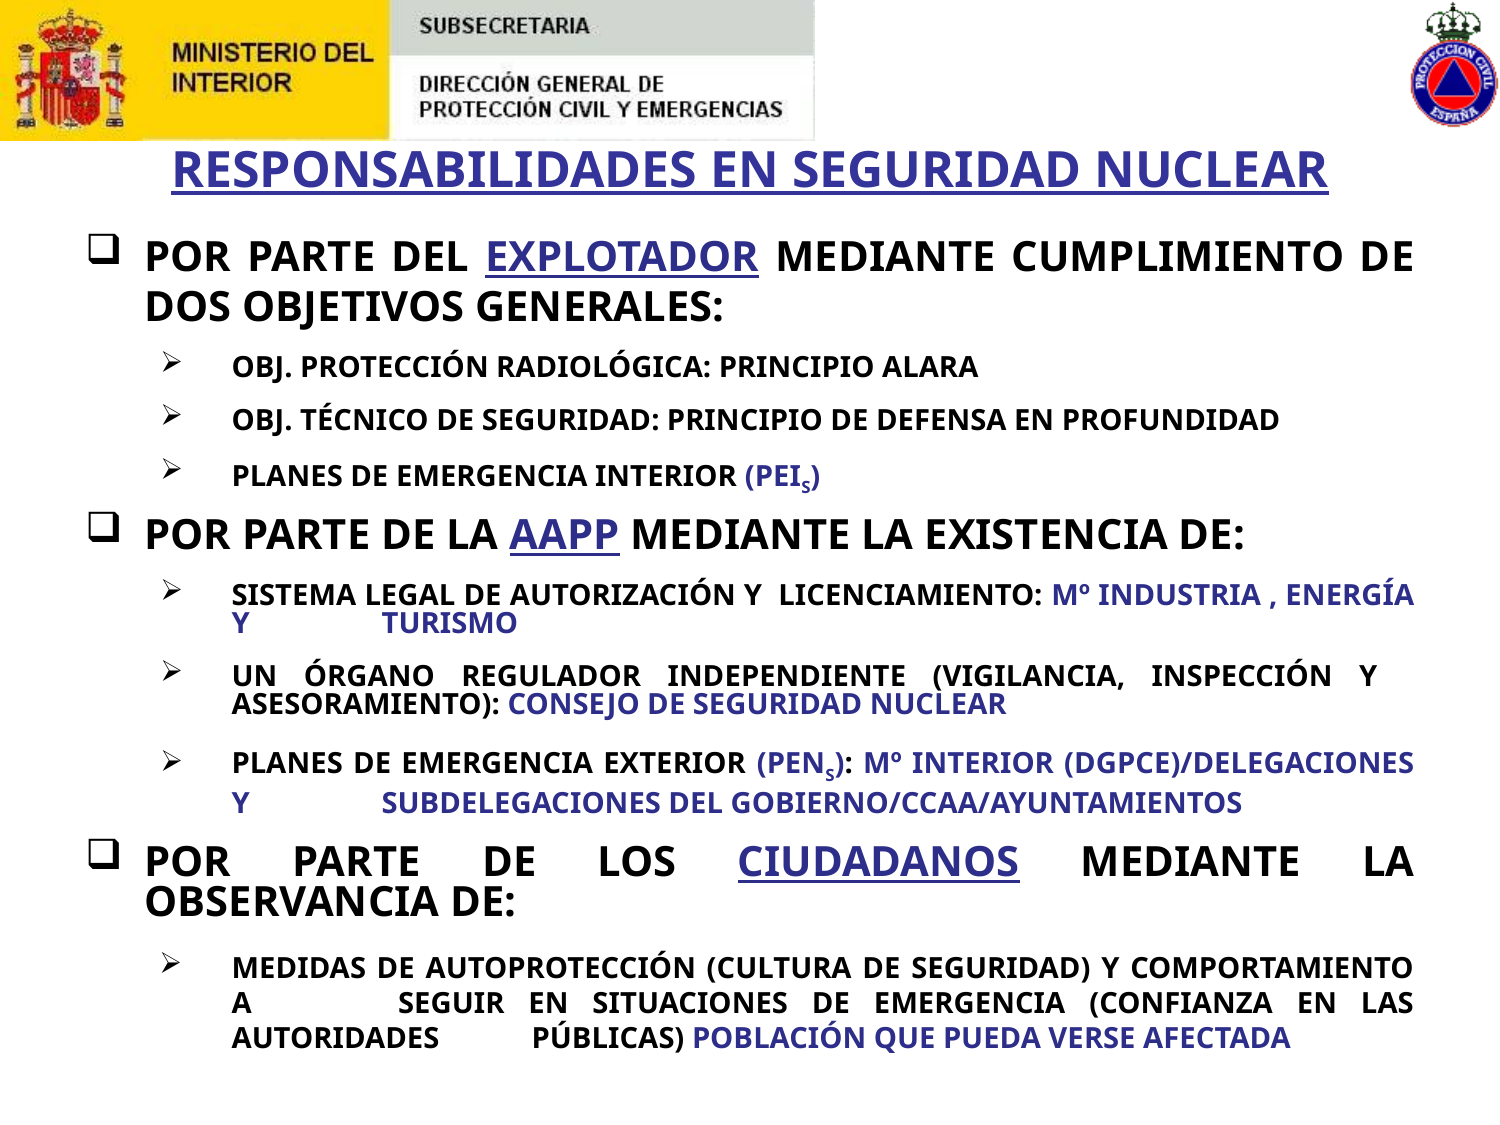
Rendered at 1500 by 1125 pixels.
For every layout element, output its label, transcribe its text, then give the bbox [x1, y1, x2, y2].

picture [0, 0, 815, 141]
list POR PARTE DEL EXPLOTADOR Mediante cumplimiento de dos objetivos generales: OBJ. PROTECCIÓN RADIOLÓGICA: PRINCIPIO ALARA OBJ. TÉCNICO DE SEGURIDAD: PRINCIPIO DE DEFENSA EN PROFUNDIDAD PLANES DE EMERGENCIA INTERIOR (PEIS) POR PARTE DE LA AAPP Mediante la existencia de: SISTEMA LEGAL DE AUTORIZACIÓN Y LICENCIAMIENTO: Mº INDUSTRIA , ENERGÍA Y TURISMO UN ÓRGANO REGULADOR INDEPENDIENTE (VIGILANCIA, INSPECCIÓN Y ASESORAMIENTO): CONSEJO DE SEGURIDAD NUCLEAR PLANES DE EMERGENCIA EXTERIOR (PENS): Mº INTERIOR (DGPCE)/DELEGACIONES Y SUBDELEGACIONES DEL GOBIERNO/CCAA/AYUNTAMIENTOS POR PARTE DE LOS CIUDADANOS MEDIANTE LA OBSERVANCIA DE: MEDIDAS DE AUTOPROTECCIÓN (CULTURA DE SEGURIDAD) Y COMPORTAMIENTO A SEGUIR EN SITUACIONES DE EMERGENCIA (CONFIANZA EN LAS AUTORIDADES PÚBLICAS) POBLACIÓN QUE PUEDA VERSE AFECTADA [70, 222, 1430, 1079]
title RESPONSABILIDADES EN SEGURIDAD NUCLEAR [74, 77, 1426, 173]
picture [1408, 0, 1500, 132]
